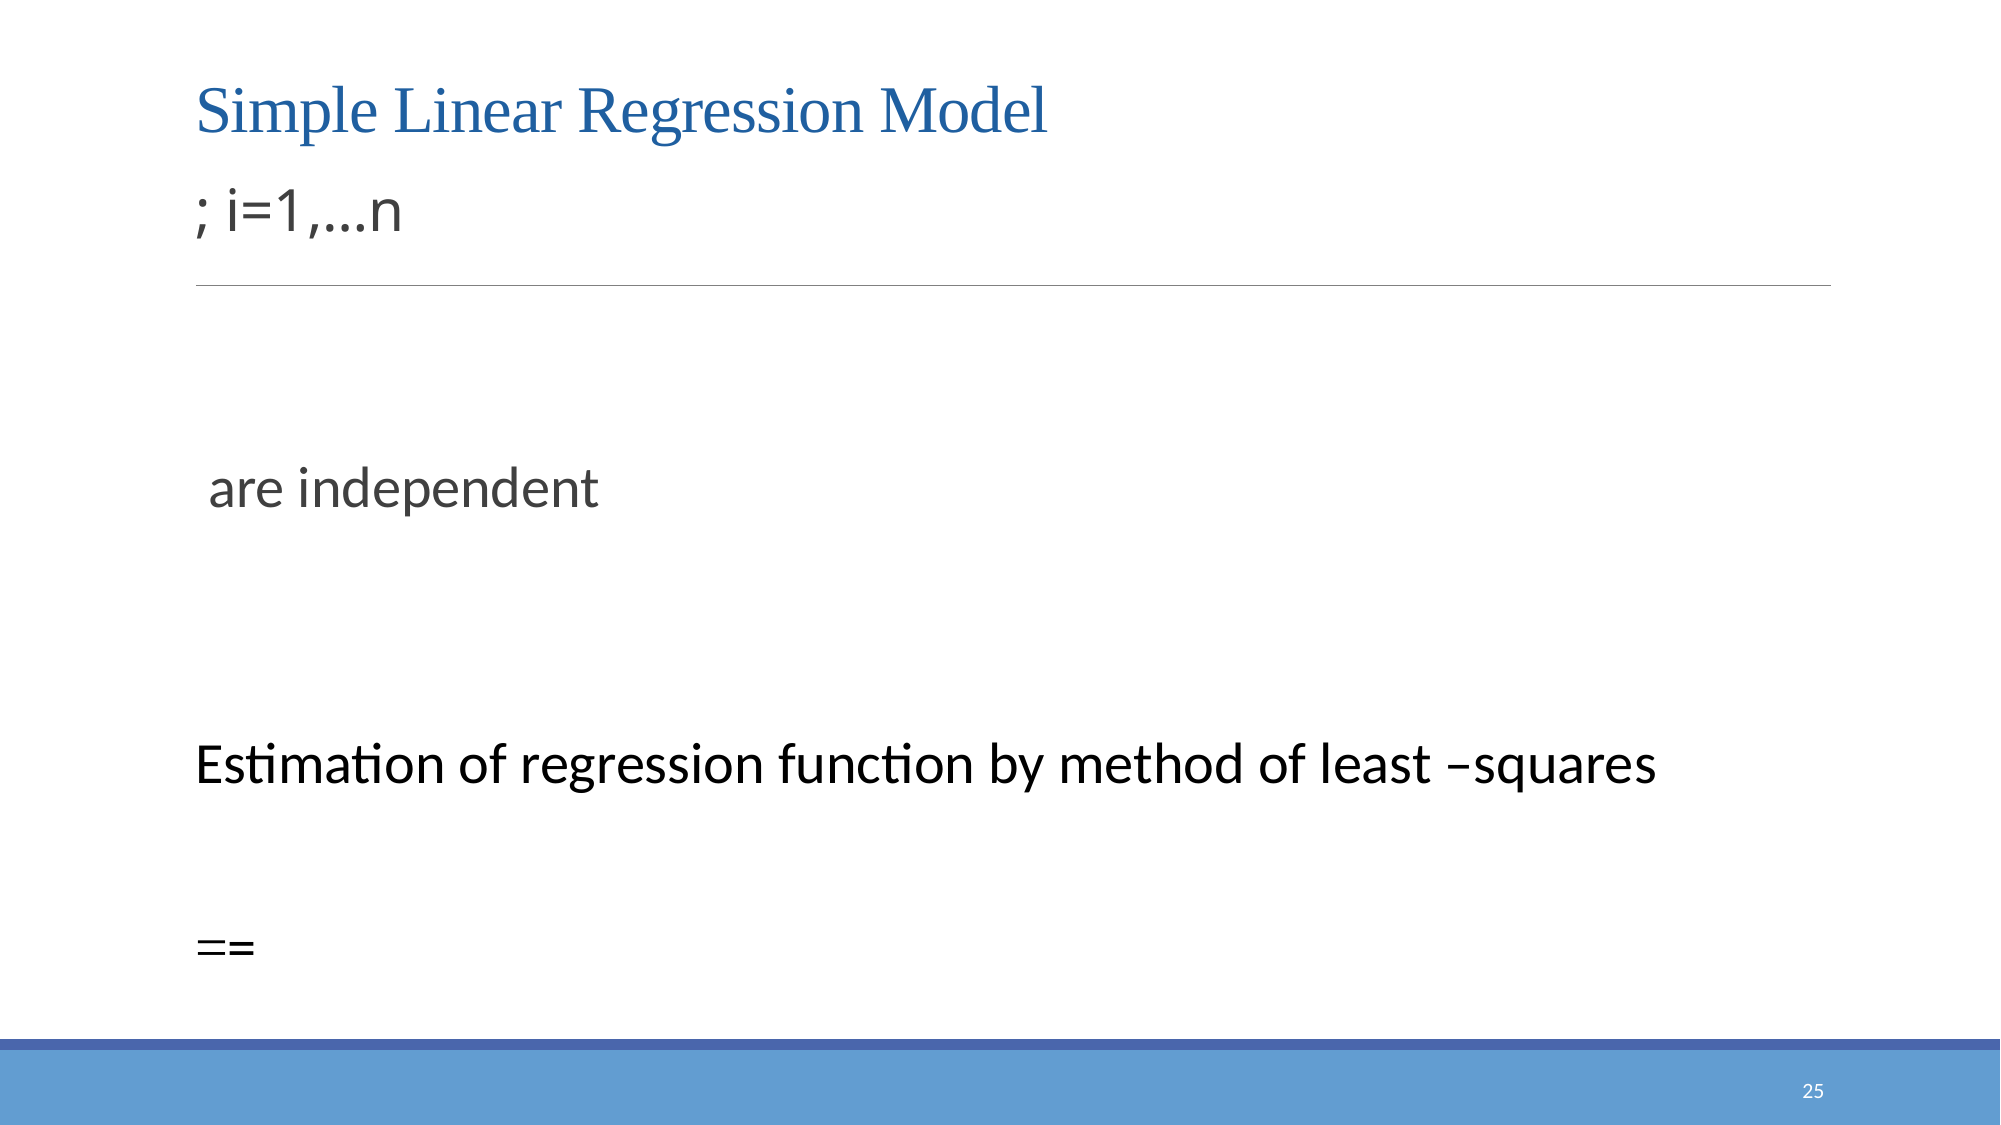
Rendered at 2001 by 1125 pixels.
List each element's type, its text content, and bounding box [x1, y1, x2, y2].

slide_number 25 [1624, 1059, 1840, 1120]
title Simple Linear Regression Model [180, 29, 1830, 155]
